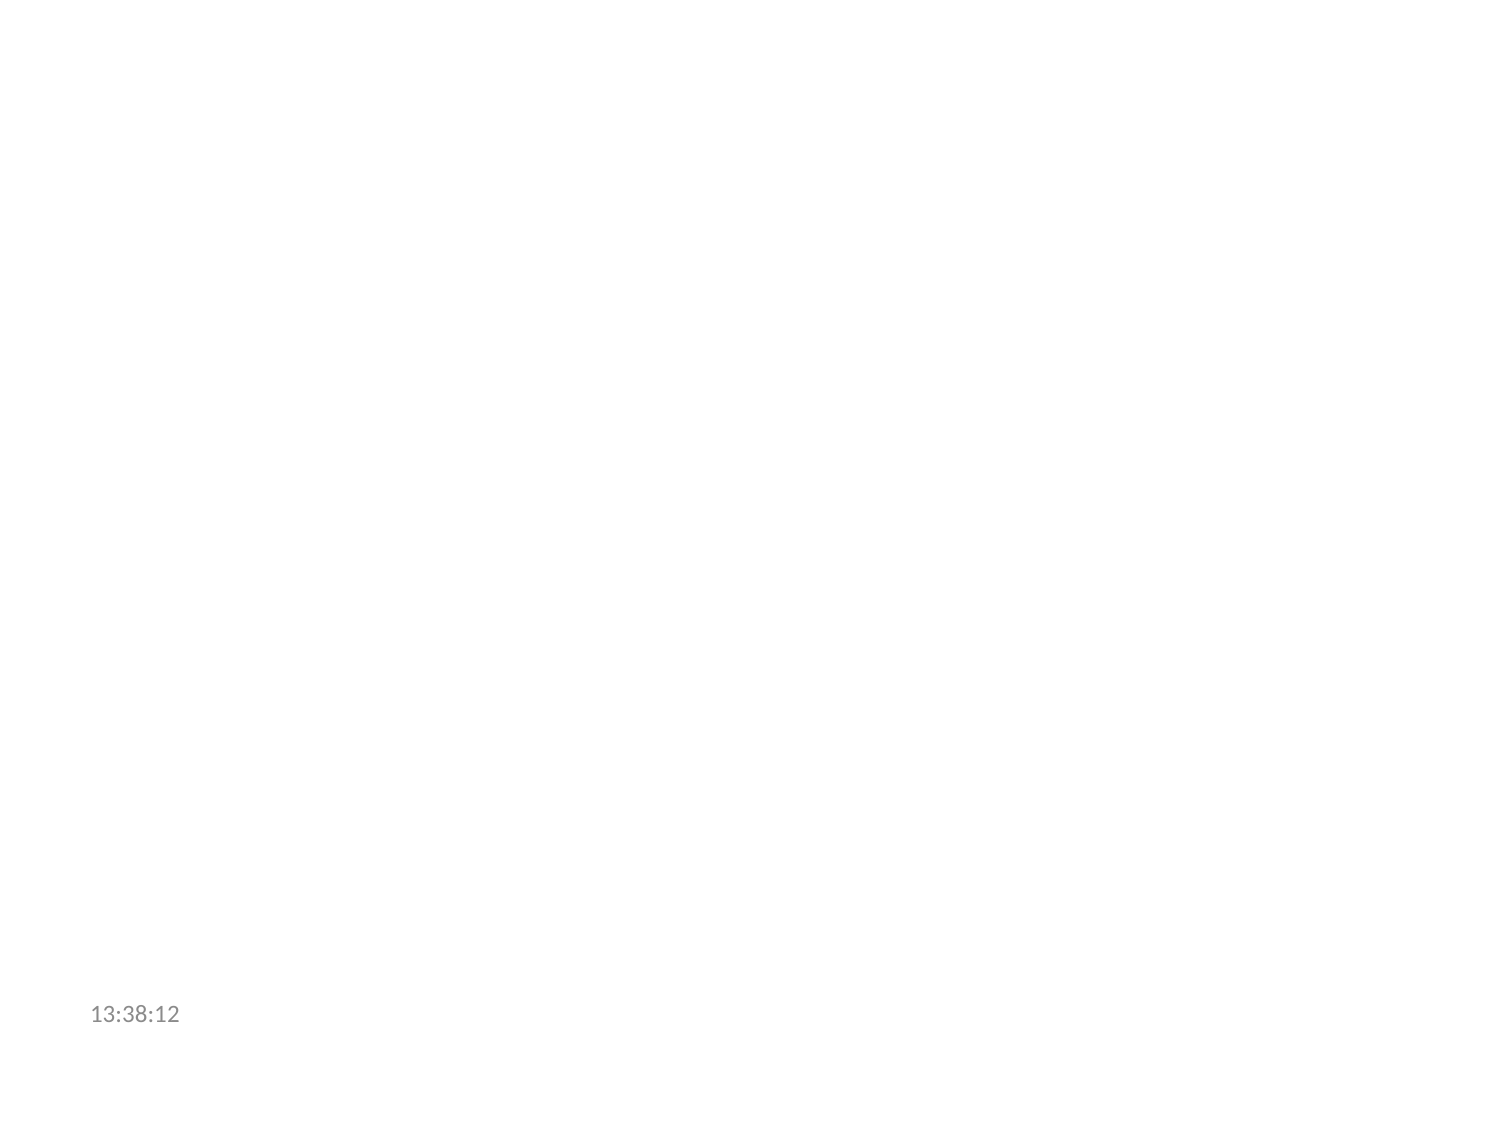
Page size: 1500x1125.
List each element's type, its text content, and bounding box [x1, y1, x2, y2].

text_box 15:35:09 [75, 982, 425, 1043]
